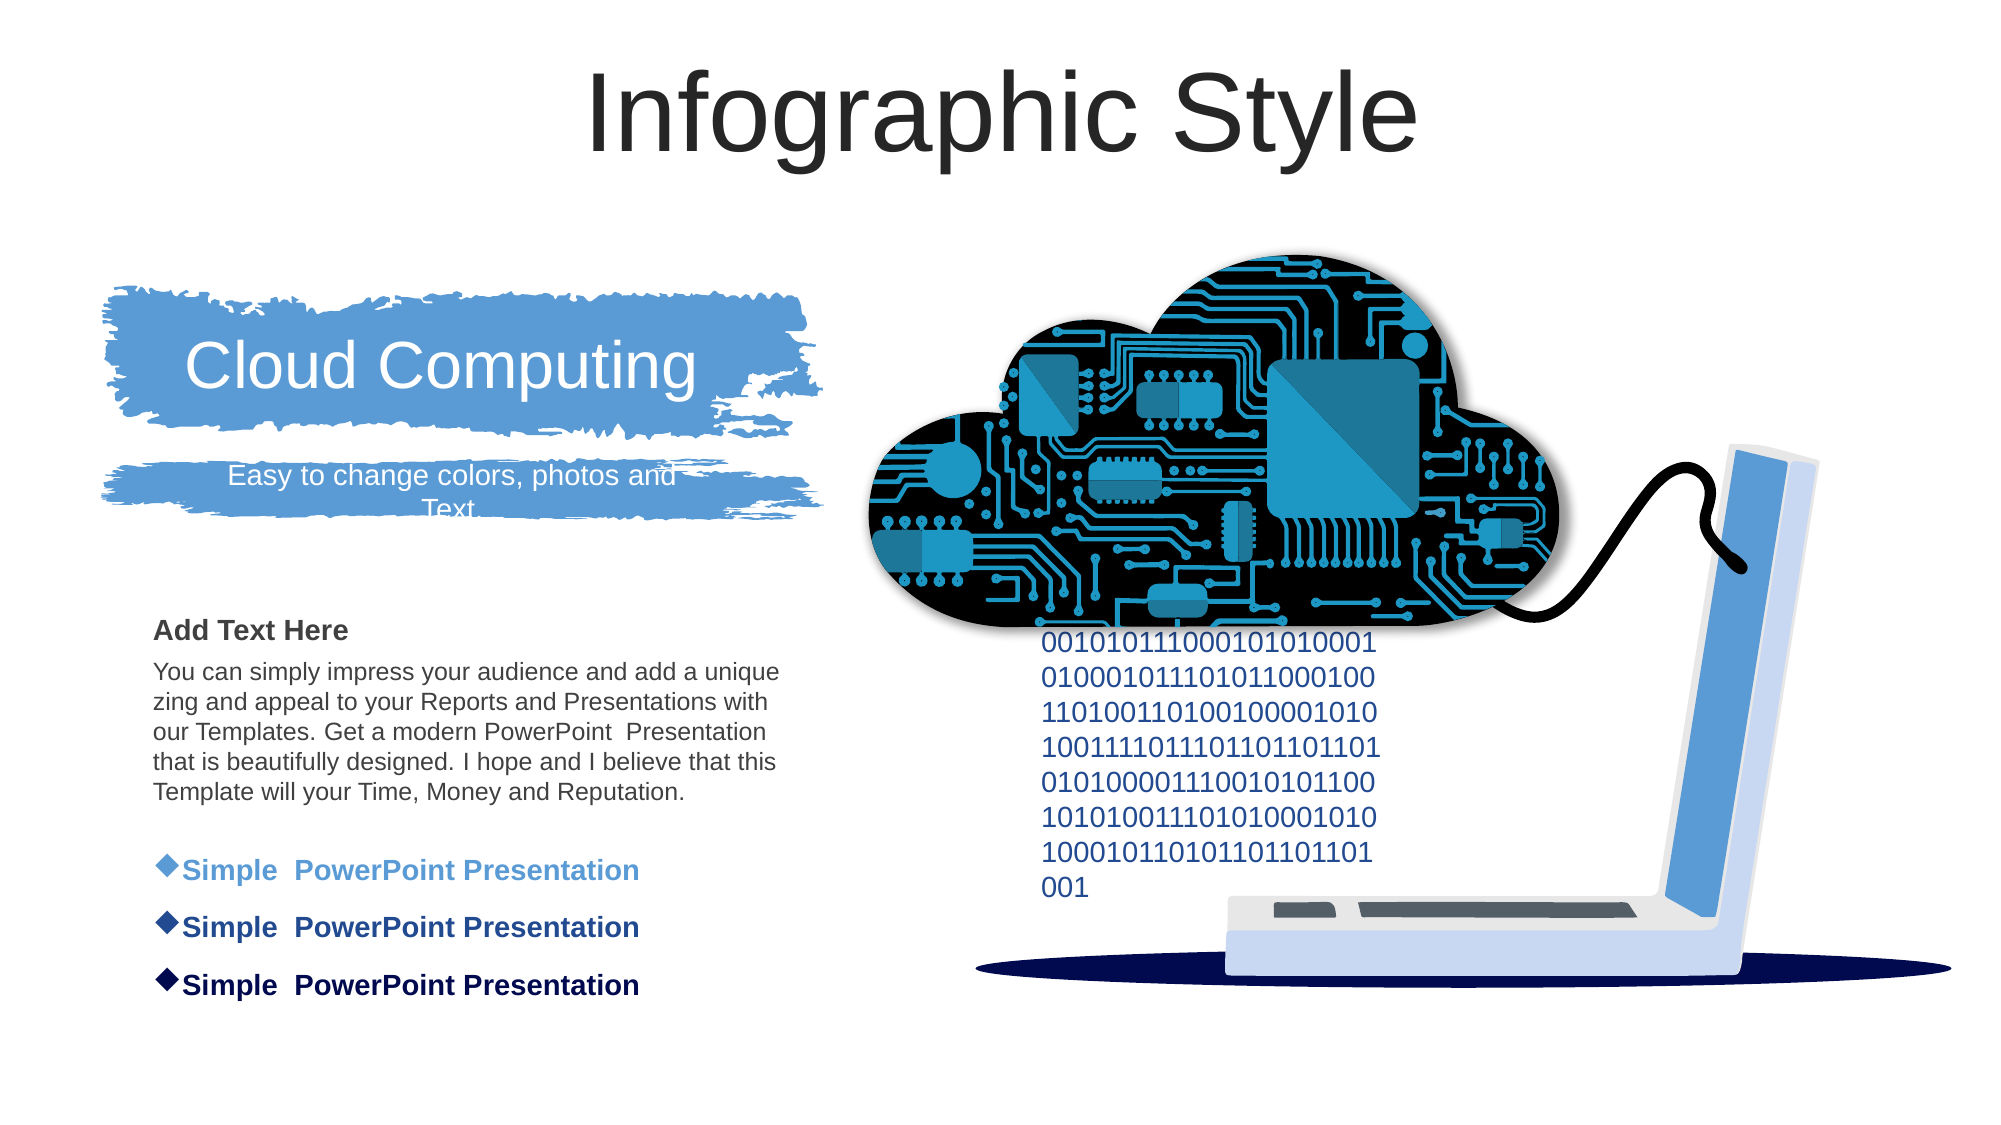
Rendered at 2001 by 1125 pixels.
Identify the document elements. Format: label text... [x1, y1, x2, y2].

text_box Cloud Computing [163, 303, 721, 420]
text_box [100, 458, 729, 505]
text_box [868, 254, 1952, 988]
text_box Simple PowerPoint Presentation [138, 958, 704, 1009]
text_box [101, 285, 793, 440]
text_box [394, 290, 823, 399]
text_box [138, 603, 801, 815]
text_box [443, 471, 825, 521]
text_box Simple PowerPoint Presentation [138, 844, 704, 895]
text_box Simple PowerPoint Presentation [138, 901, 704, 952]
text_box Easy to change colors, photos and Text. [159, 467, 725, 515]
list Infographic Style [53, 55, 1952, 175]
